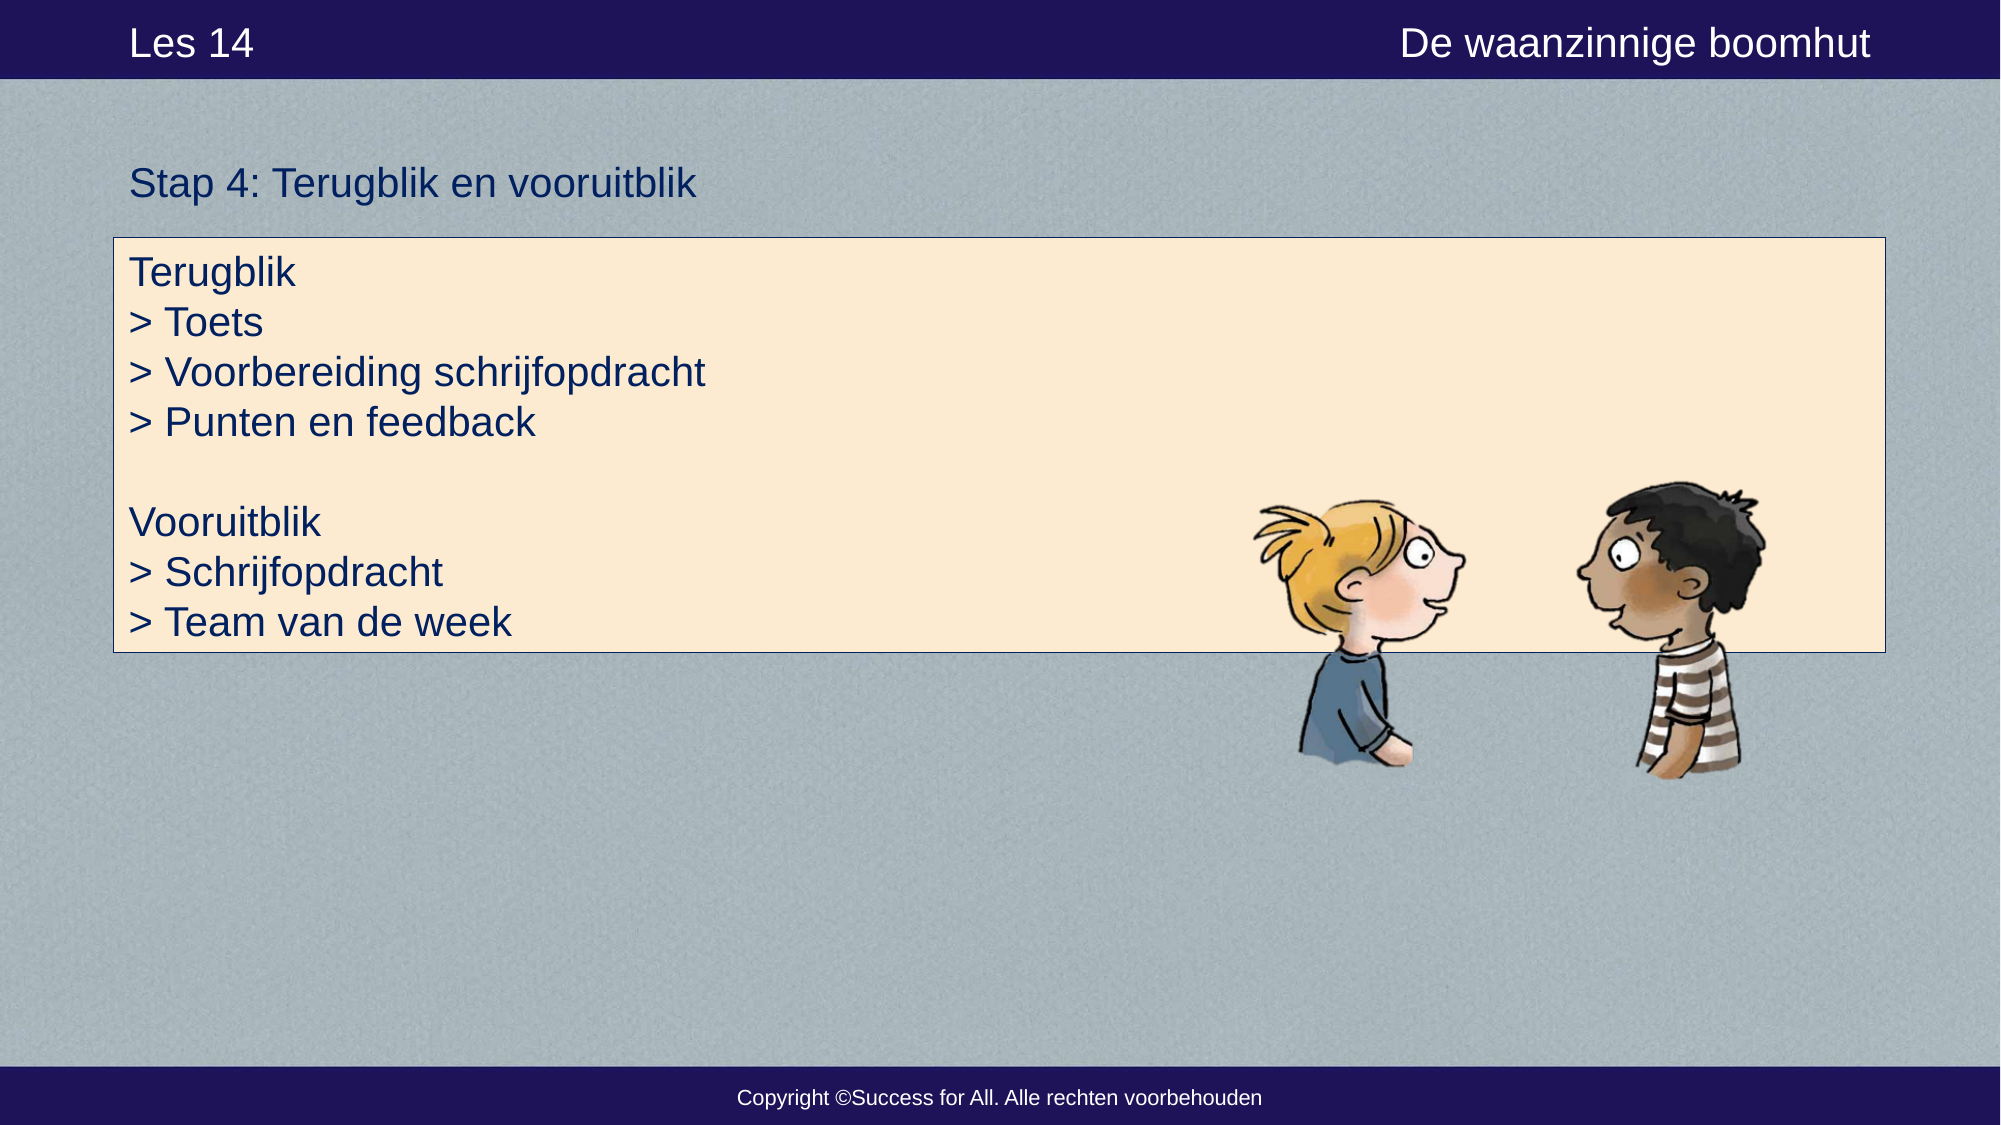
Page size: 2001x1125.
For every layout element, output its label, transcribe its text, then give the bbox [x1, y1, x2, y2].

text_box Stap 4: Terugblik en vooruitblik [114, 148, 1635, 214]
text_box Terugblik > Toets > Voorbereiding schrijfopdracht > Punten en feedback Vooruitblik > Schrijfopdracht > Team van de week [113, 237, 1886, 653]
text_box De waanzinnige boomhut [999, 8, 1886, 73]
text_box Copyright ©Success for All. Alle rechten voorbehouden [0, 1076, 2000, 1125]
picture [0, 0, 2001, 1125]
text_box Les 14 [114, 8, 354, 73]
